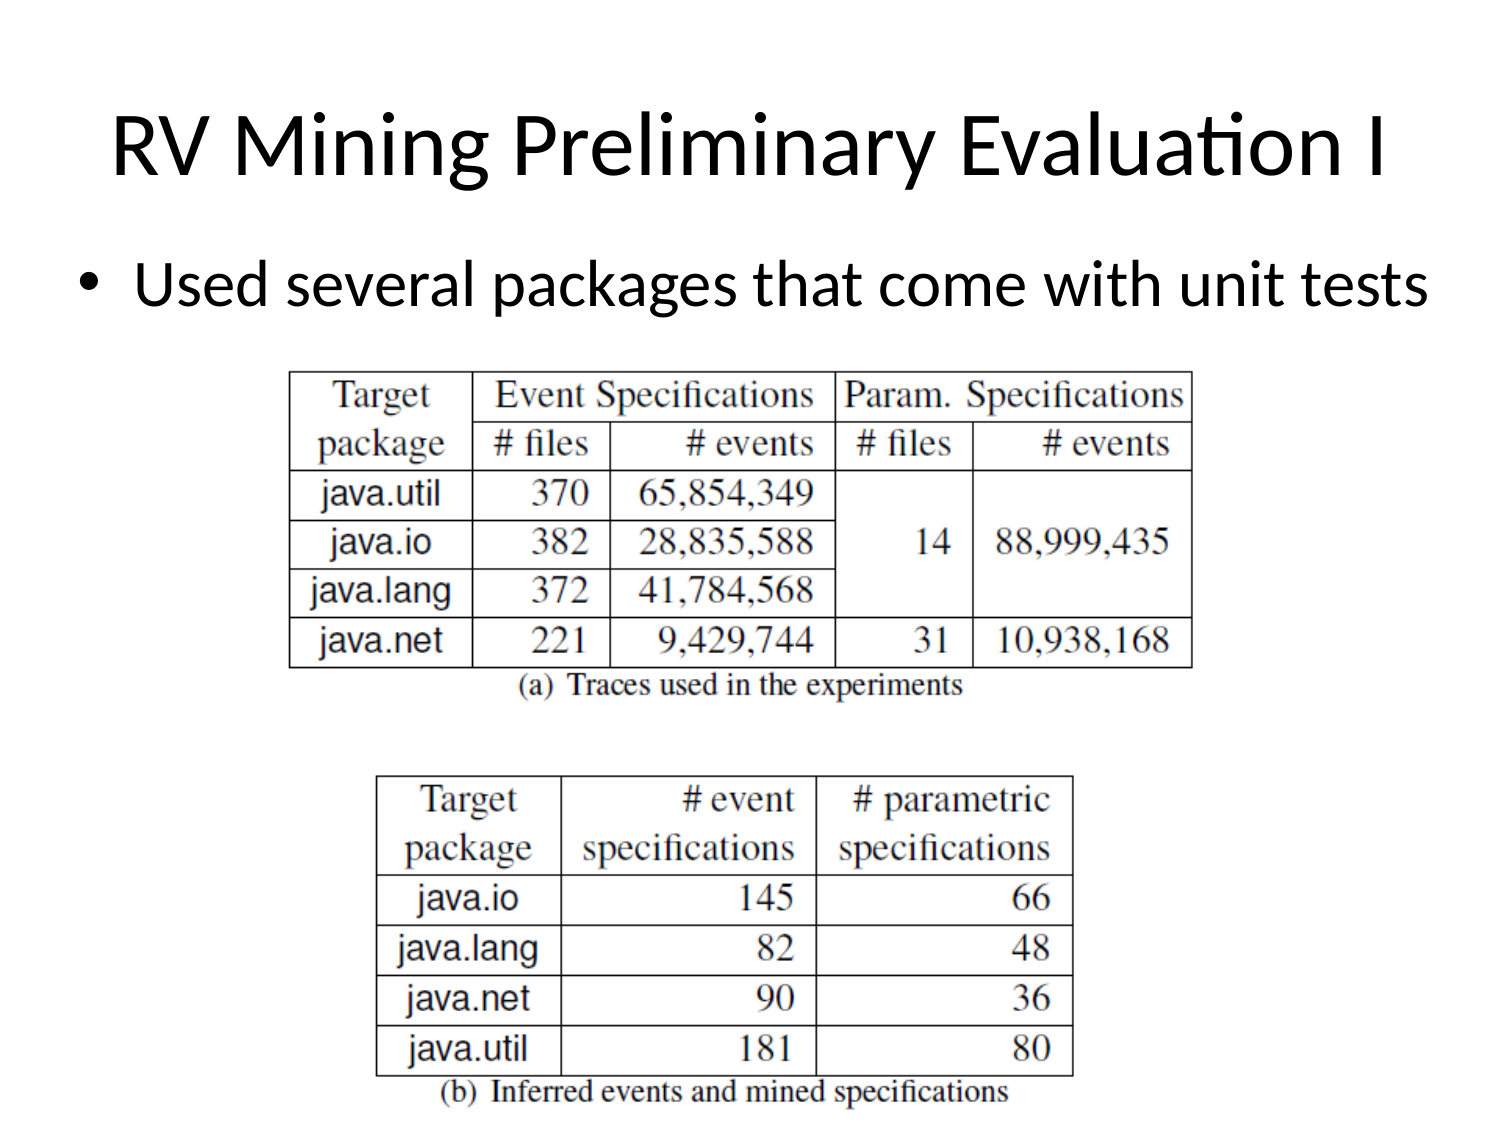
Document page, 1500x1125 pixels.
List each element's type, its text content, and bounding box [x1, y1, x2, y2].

title RV Mining Preliminary Evaluation I [75, 45, 1425, 232]
picture [362, 771, 1099, 1113]
picture [274, 362, 1218, 715]
list Used several packages that come with unit tests [62, 232, 1450, 975]
